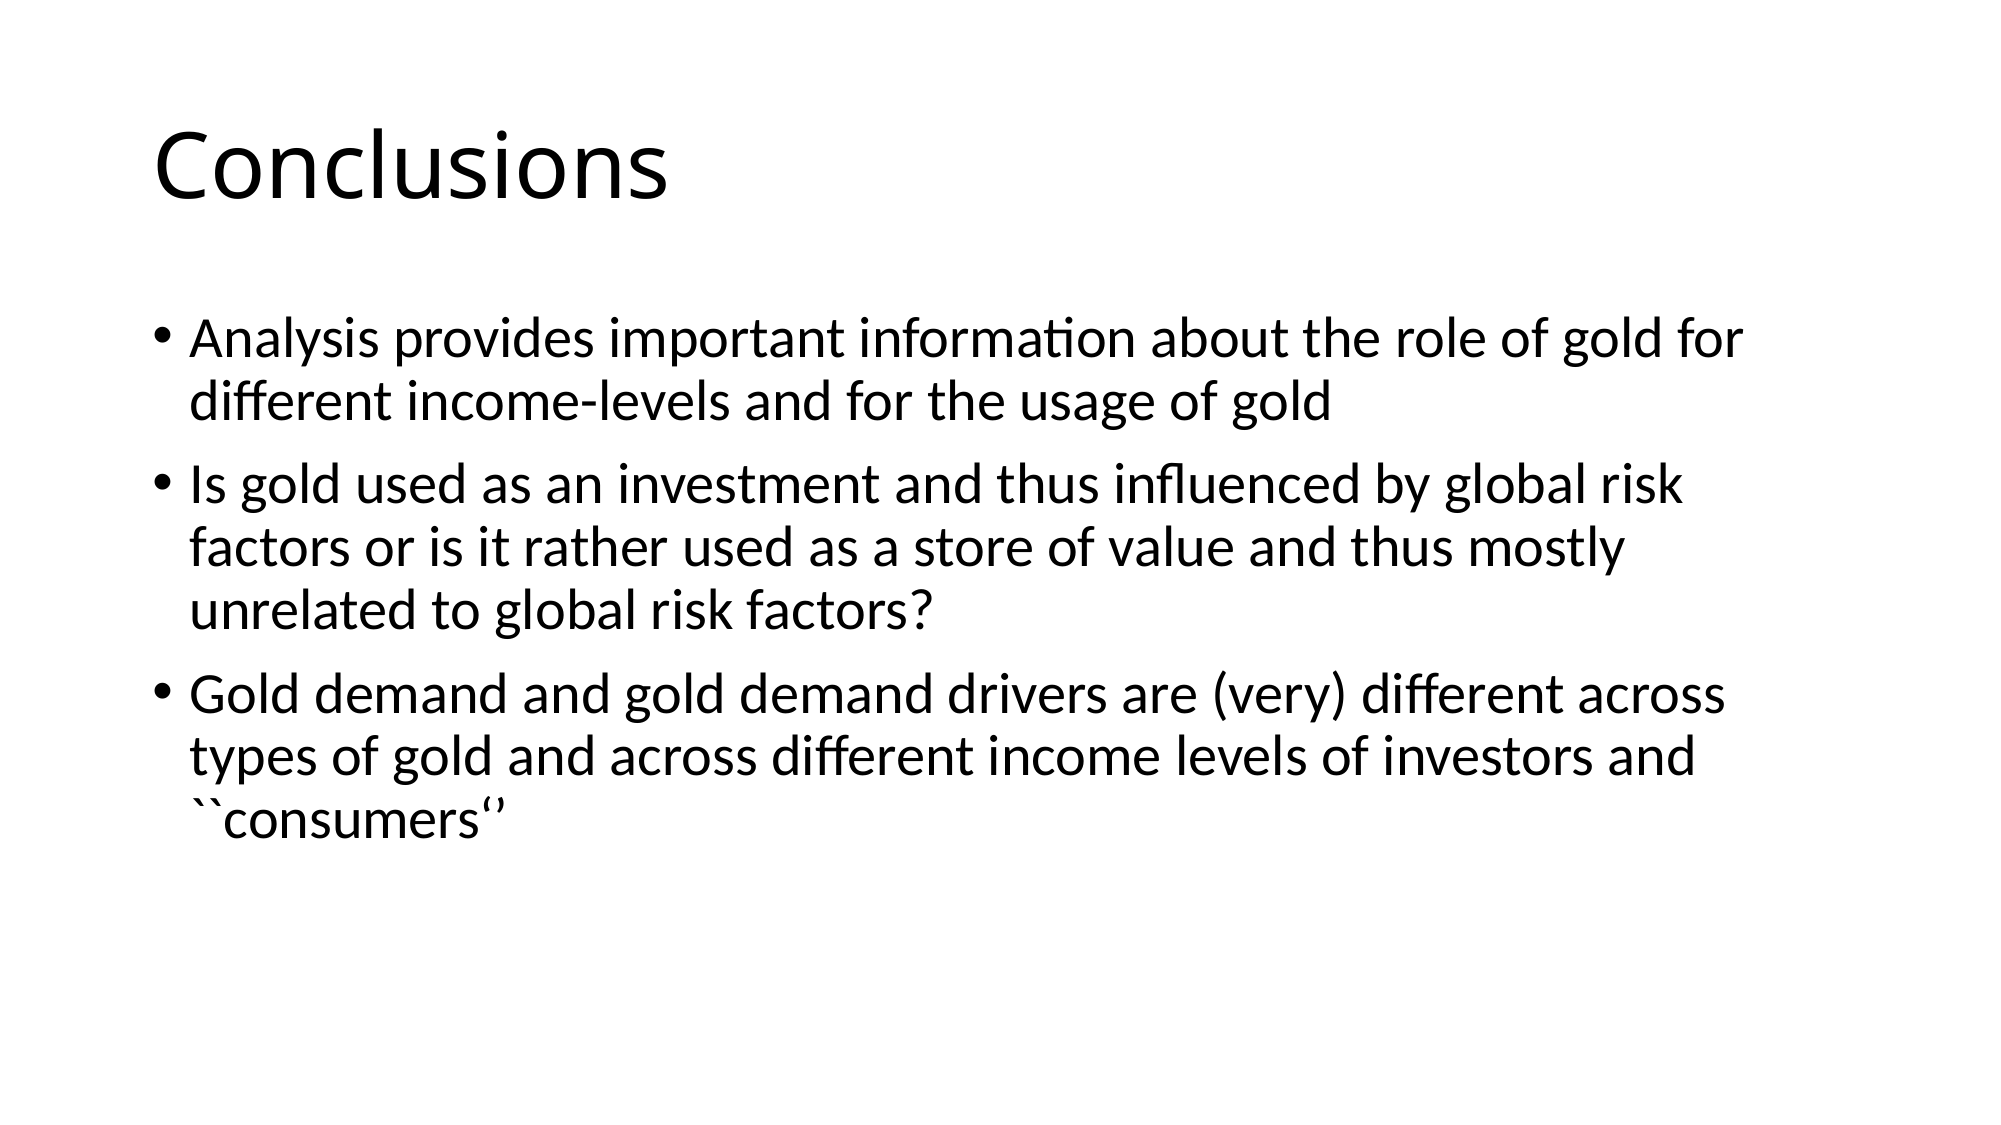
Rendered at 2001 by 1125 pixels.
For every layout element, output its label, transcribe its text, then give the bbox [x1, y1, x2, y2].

list Analysis provides important information about the role of gold for different income-levels and for the usage of gold Is gold used as an investment and thus influenced by global risk factors or is it rather used as a store of value and thus mostly unrelated to global risk factors? Gold demand and gold demand drivers are (very) different across types of gold and across different income levels of investors and ``consumers‘’ [137, 299, 1863, 1014]
title Conclusions [137, 59, 1863, 278]
